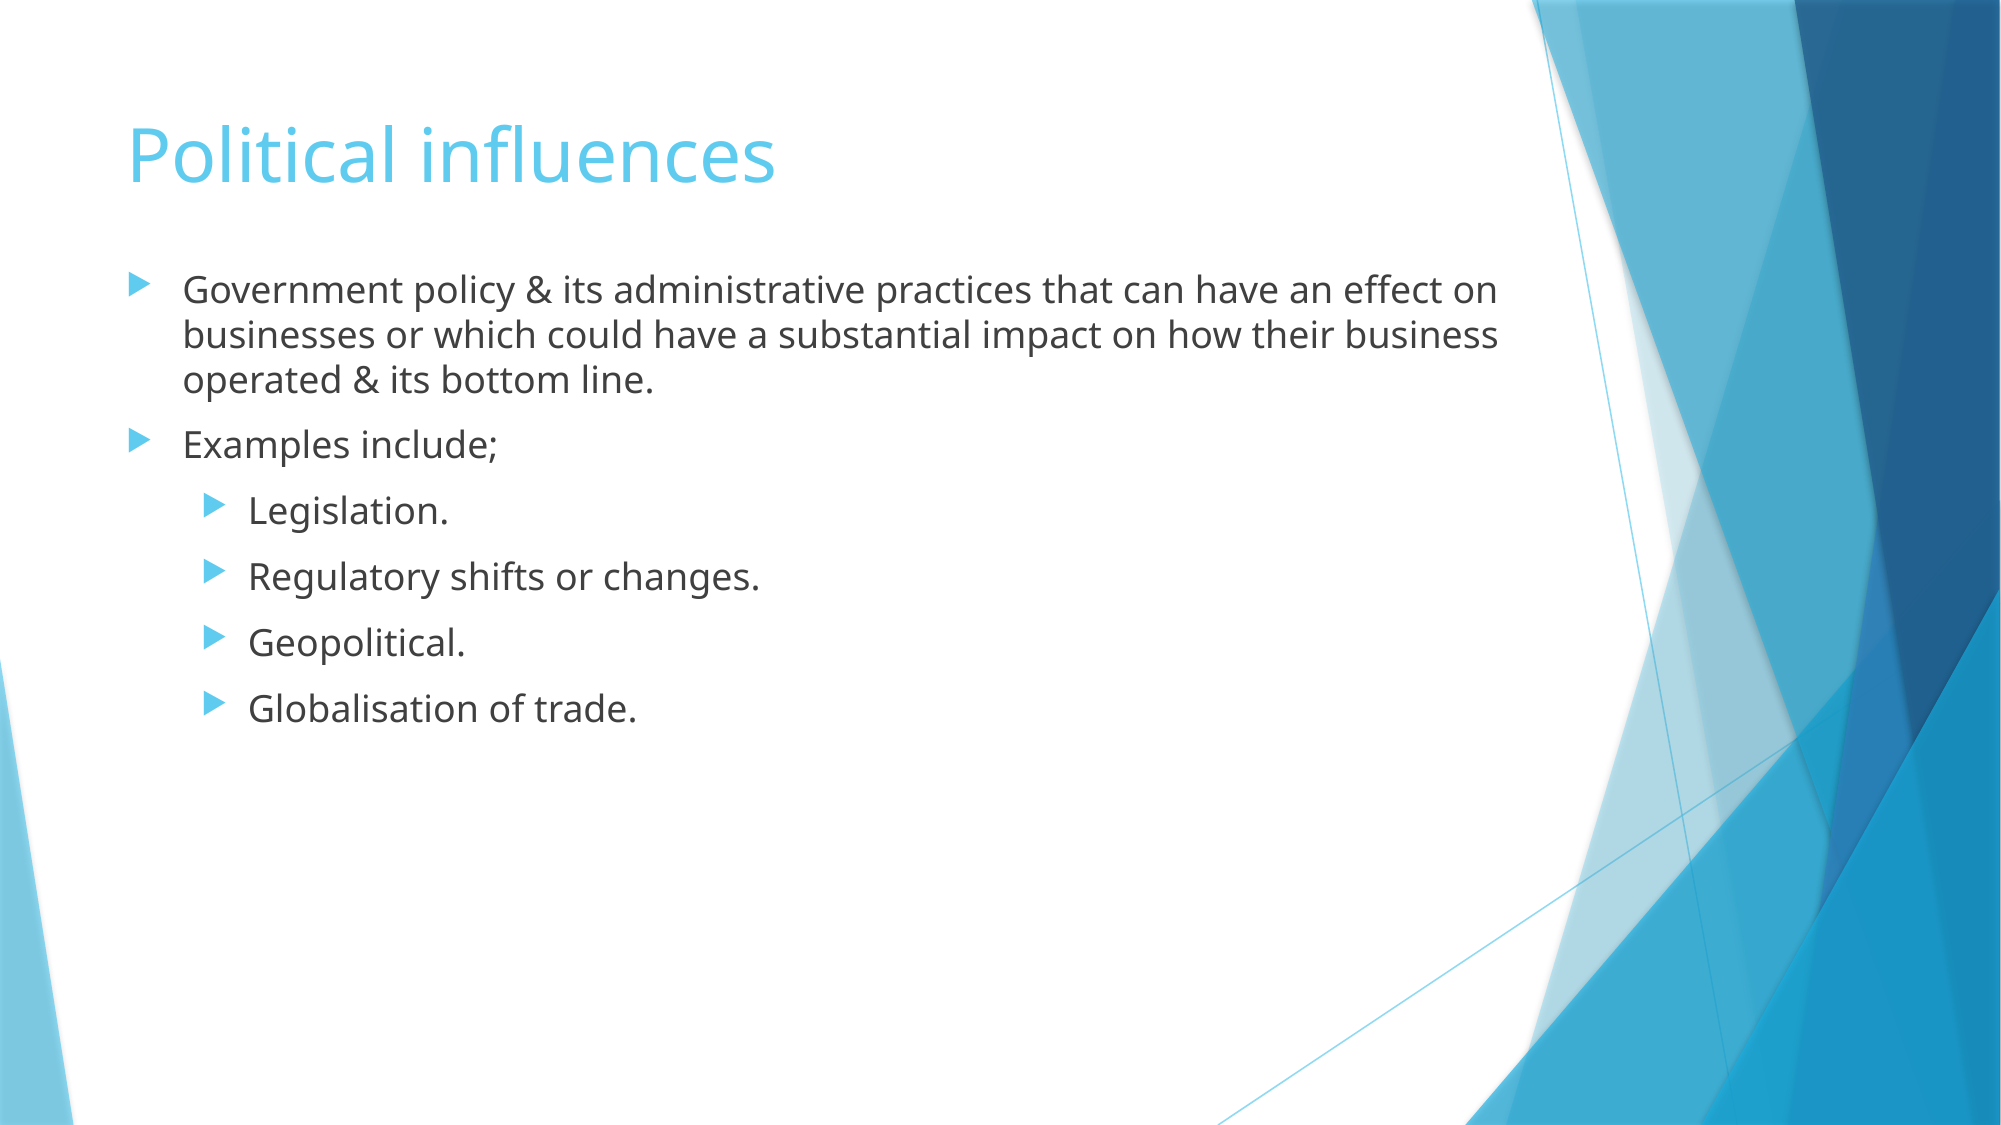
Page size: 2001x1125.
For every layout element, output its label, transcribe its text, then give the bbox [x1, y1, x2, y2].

title Political influences [111, 99, 1522, 258]
list Government policy & its administrative practices that can have an effect on businesses or which could have a substantial impact on how their business operated & its bottom line. Examples include; Legislation. Regulatory shifts or changes. Geopolitical. Globalisation of trade. [111, 258, 1591, 991]
